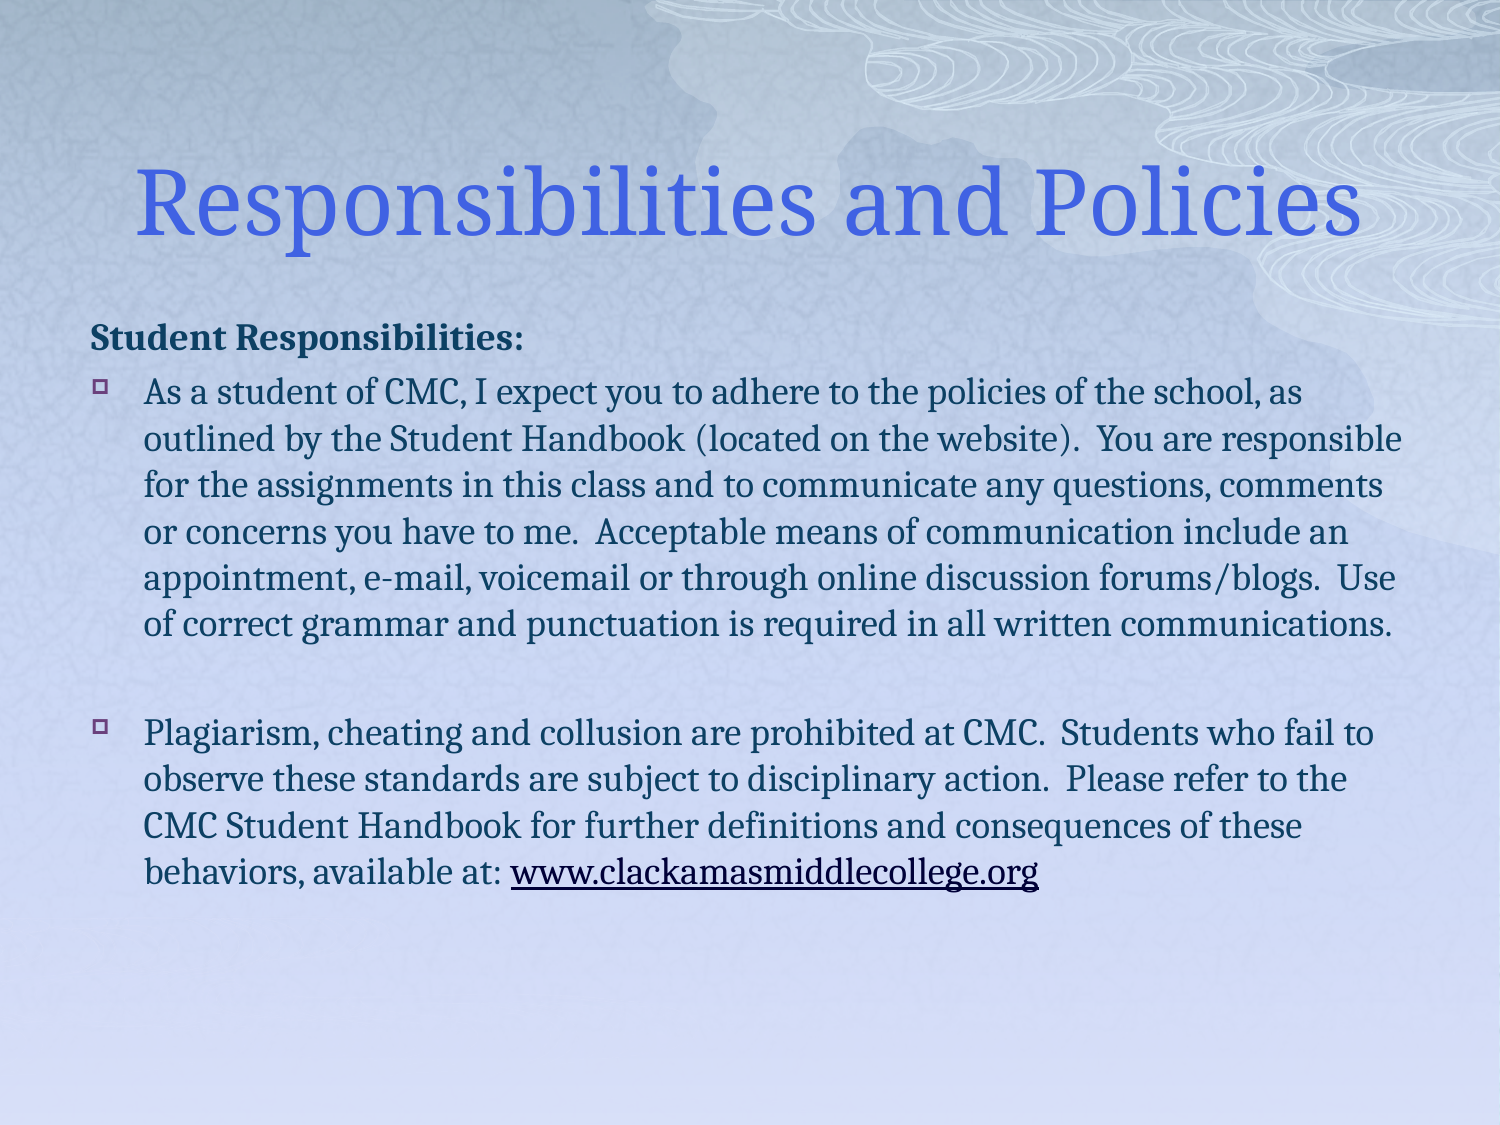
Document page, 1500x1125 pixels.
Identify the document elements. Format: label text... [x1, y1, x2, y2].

list Student Responsibilities: As a student of CMC, I expect you to adhere to the policies of the school, as outlined by the Student Handbook (located on the website). You are responsible for the assignments in this class and to communicate any questions, comments or concerns you have to me. Acceptable means of communication include an appointment, e-mail, voicemail or through online discussion forums/blogs. Use of correct grammar and punctuation is required in all written communications. Plagiarism, cheating and collusion are prohibited at CMC. Students who fail to observe these standards are subject to disciplinary action. Please refer to the CMC Student Handbook for further definitions and consequences of these behaviors, available at: www.clackamasmiddlecollege.org [76, 304, 1430, 1032]
title Responsibilities and Policies [75, 105, 1425, 293]
